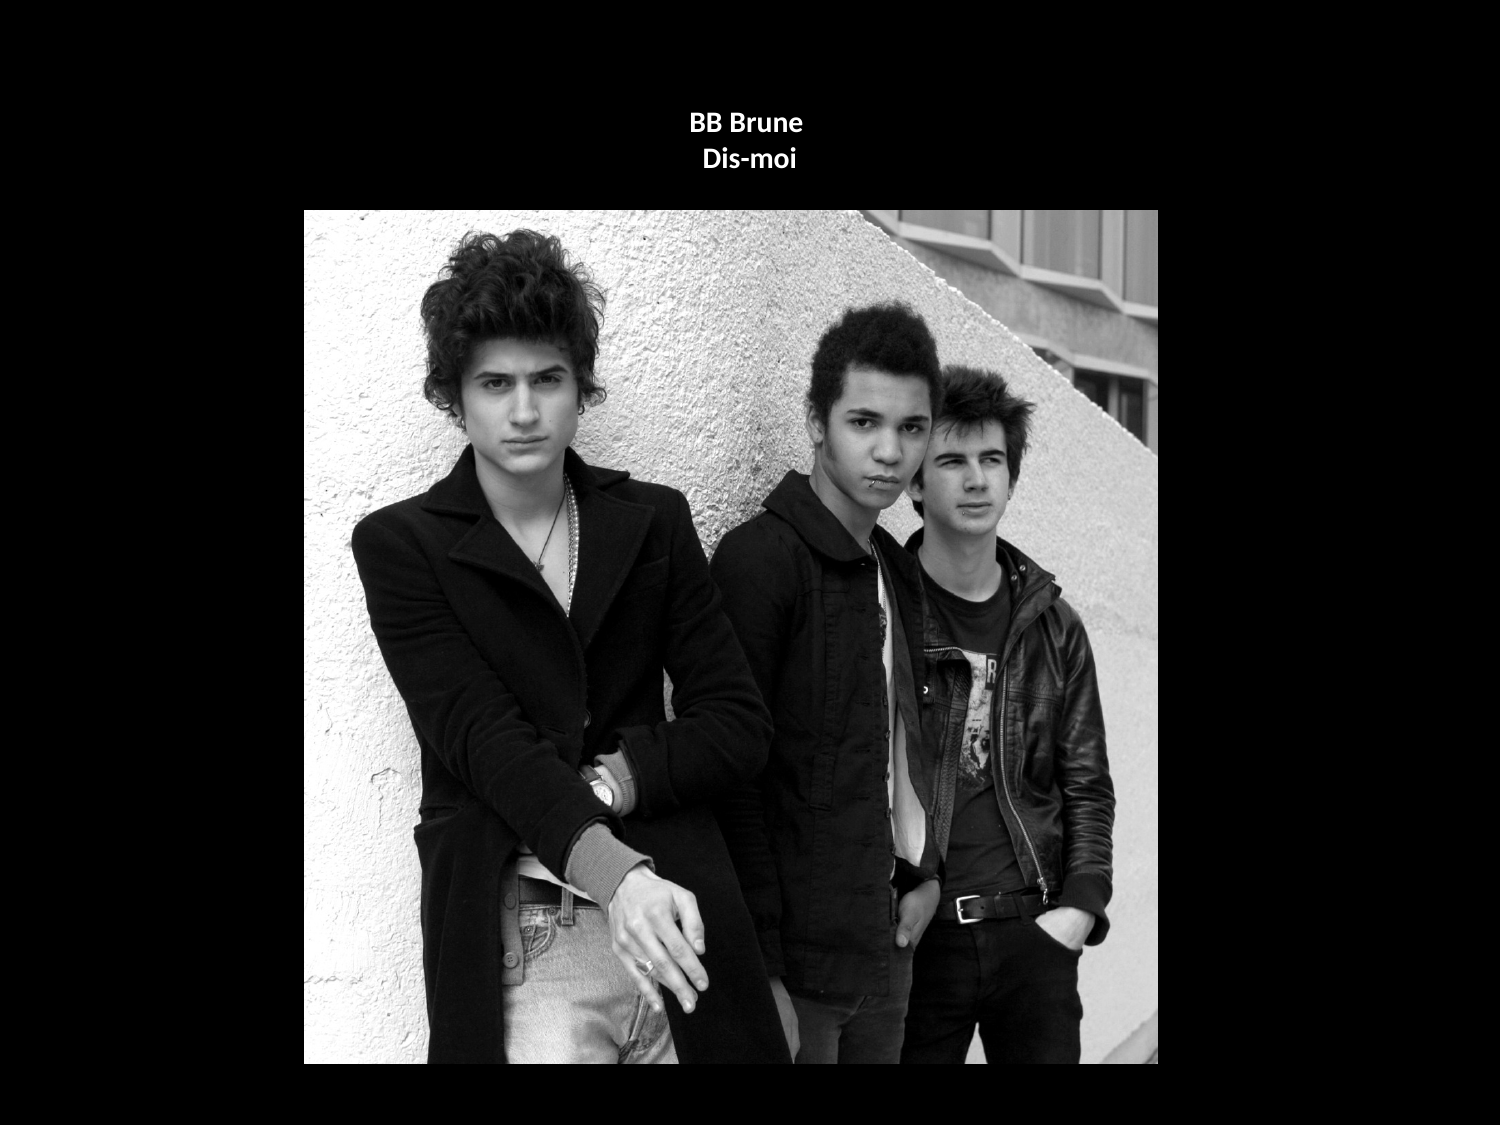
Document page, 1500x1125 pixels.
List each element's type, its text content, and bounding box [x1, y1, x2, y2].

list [304, 210, 1158, 1065]
title BB Brune Dis-moi [75, 45, 1425, 233]
